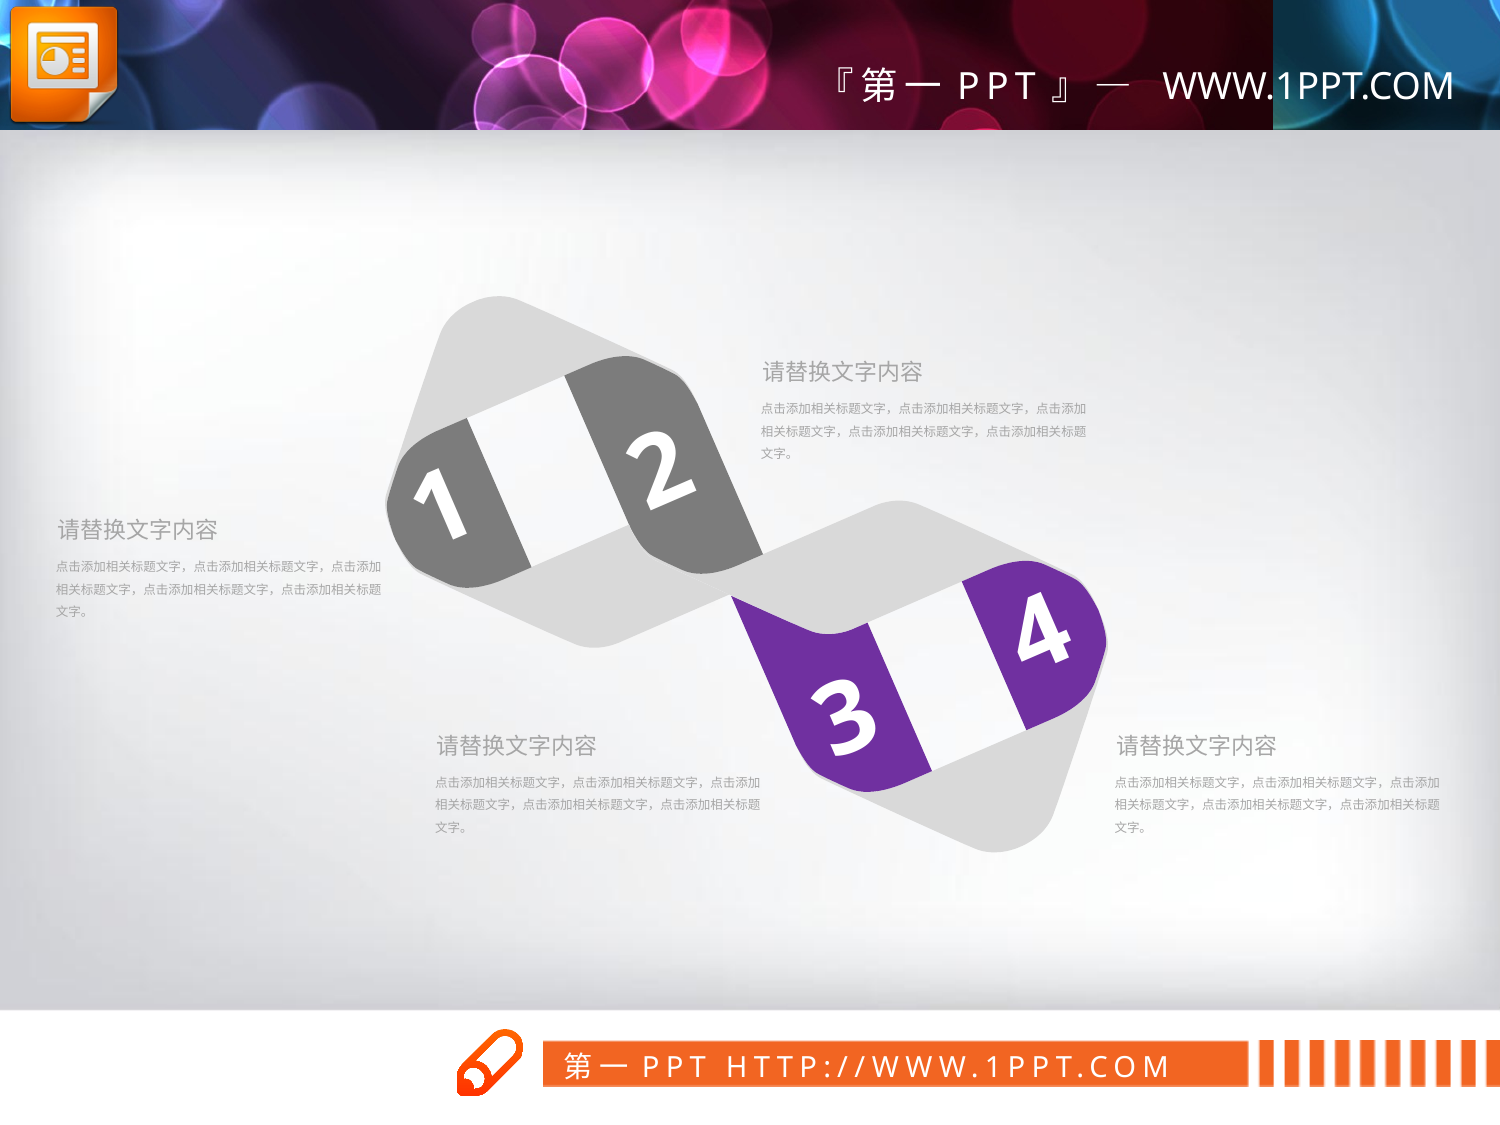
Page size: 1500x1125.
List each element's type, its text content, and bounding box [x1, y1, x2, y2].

text_box 请替换文字内容 [41, 502, 338, 551]
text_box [343, 294, 1150, 855]
text_box 请替换文字内容 [1154, 717, 1410, 767]
text_box 点击添加相关标题文字，点击添加相关标题文字，点击添加相关标题文字，点击添加相关标题文字，点击添加相关标题文字。 [41, 551, 338, 627]
picture [0, 0, 1500, 1012]
text_box 点击添加相关标题文字，点击添加相关标题文字，点击添加相关标题文字，点击添加相关标题文字，点击添加相关标题文字。 [1154, 760, 1464, 842]
picture [543, 1040, 1500, 1087]
